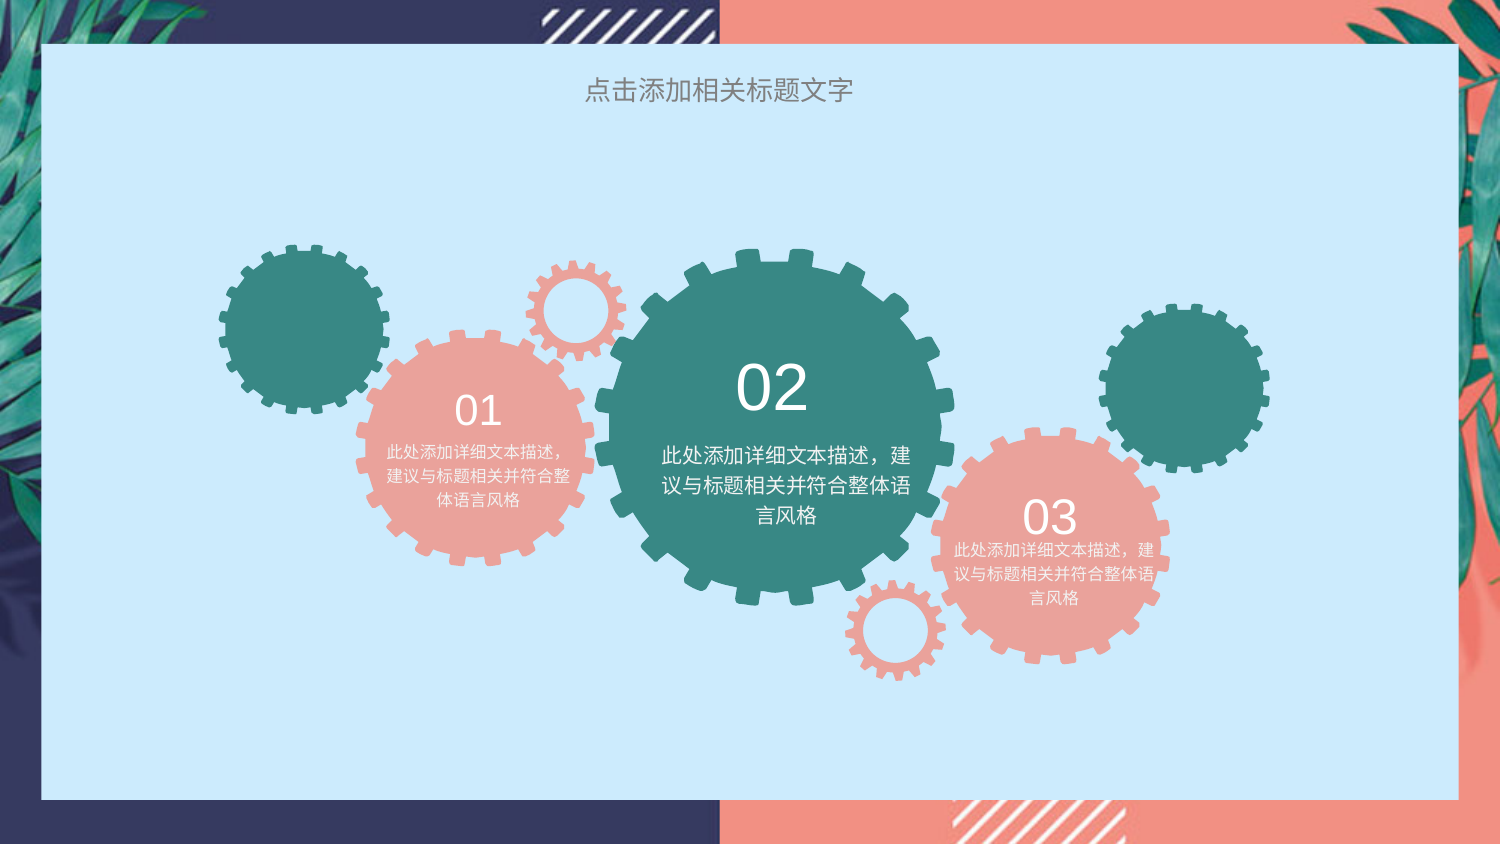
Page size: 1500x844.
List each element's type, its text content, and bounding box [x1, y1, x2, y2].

text_box [930, 554, 940, 572]
text_box [961, 614, 1140, 665]
text_box 01 [443, 375, 515, 440]
text_box 03 [1011, 478, 1090, 550]
picture [0, 0, 1500, 844]
text_box 此处添加详细文本描述，建议与标题相关并符合整体语言风格 [940, 530, 1168, 614]
text_box 02 [724, 337, 821, 430]
text_box 此处添加详细文本描述，建议与标题相关并符合整体语言风格 [367, 432, 590, 515]
text_box [1098, 303, 1270, 474]
text_box [930, 427, 1170, 537]
text_box [218, 244, 390, 415]
text_box [525, 260, 627, 362]
text_box [845, 580, 946, 681]
text_box [594, 248, 955, 528]
text_box [386, 515, 565, 567]
text_box [355, 329, 595, 475]
text_box [640, 534, 909, 606]
text_box 此处添加详细文本描述，建议与标题相关并符合整体语言风格 [643, 432, 929, 534]
